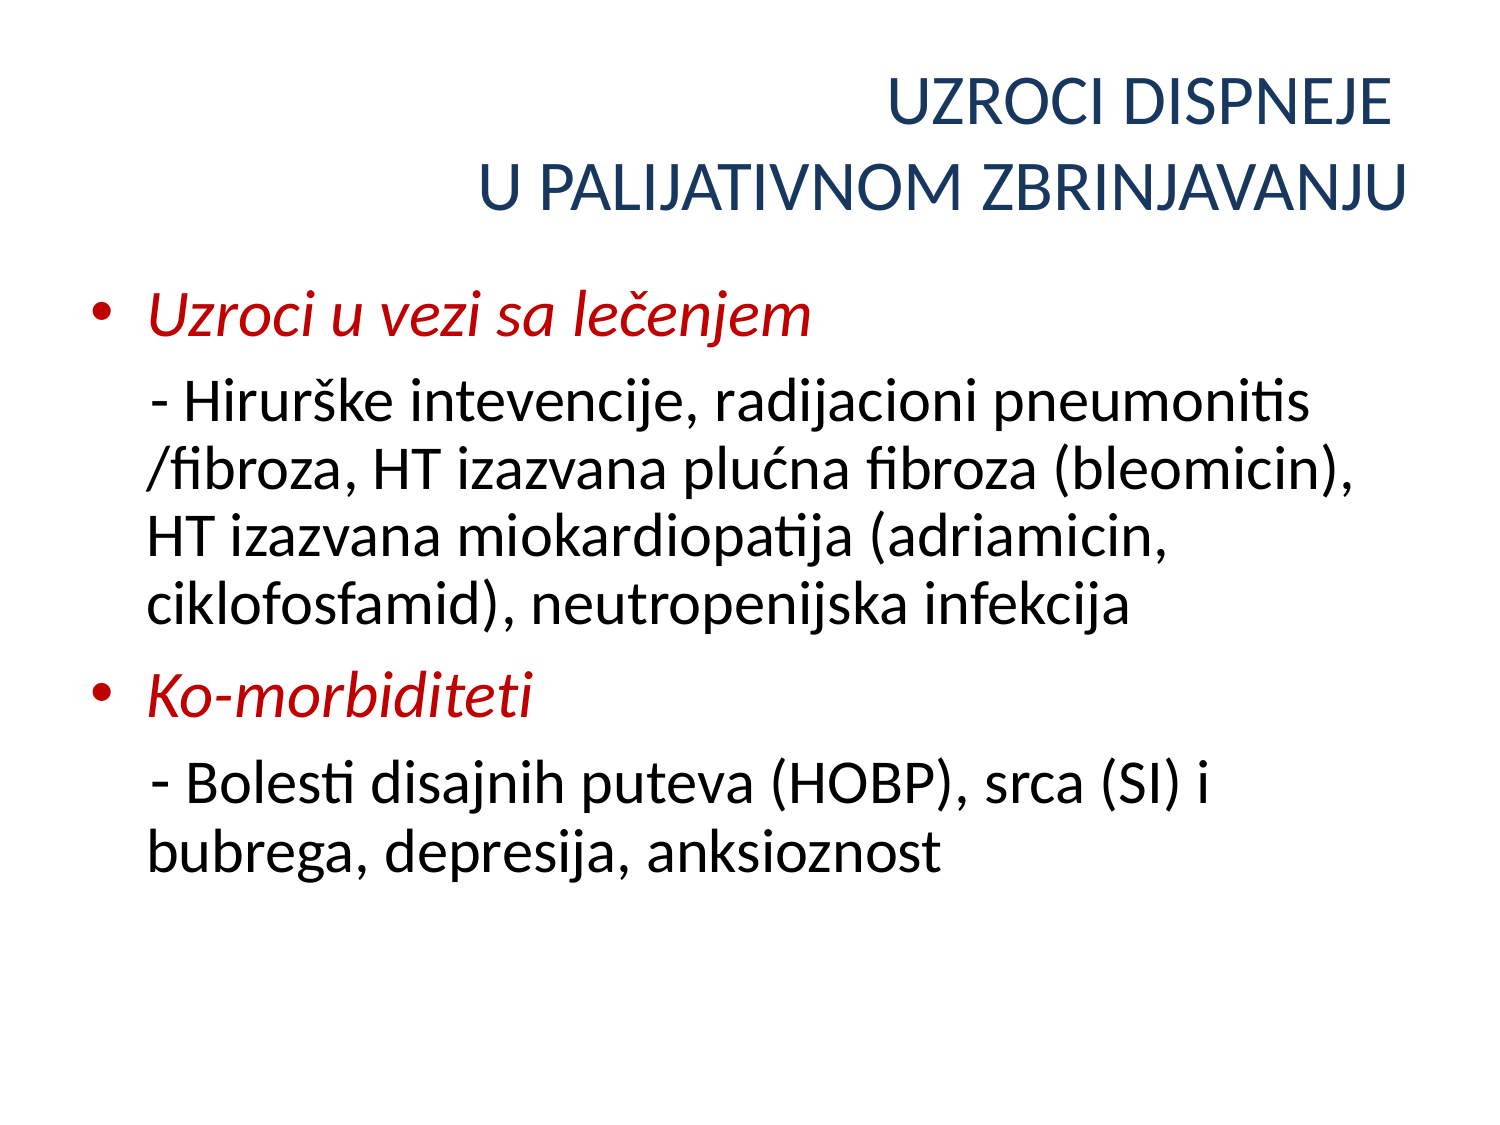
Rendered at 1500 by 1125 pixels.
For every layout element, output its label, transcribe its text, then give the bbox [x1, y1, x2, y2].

title UZROCI DISPNEJE U PALIJATIVNOM ZBRINJAVANJU [75, 45, 1425, 233]
list Uzroci u vezi sa lečenjem - Hirurške intevencije, radijacioni pneumonitis /fibroza, HT izazvana plućna fibroza (bleomicin), HT izazvana miokardiopatija (adriamicin, ciklofosfamid), neutropenijska infekcija Ko-morbiditeti - Bolesti disajnih puteva (HOBP), srca (SI) i bubrega, depresija, anksioznost [75, 262, 1425, 1005]
